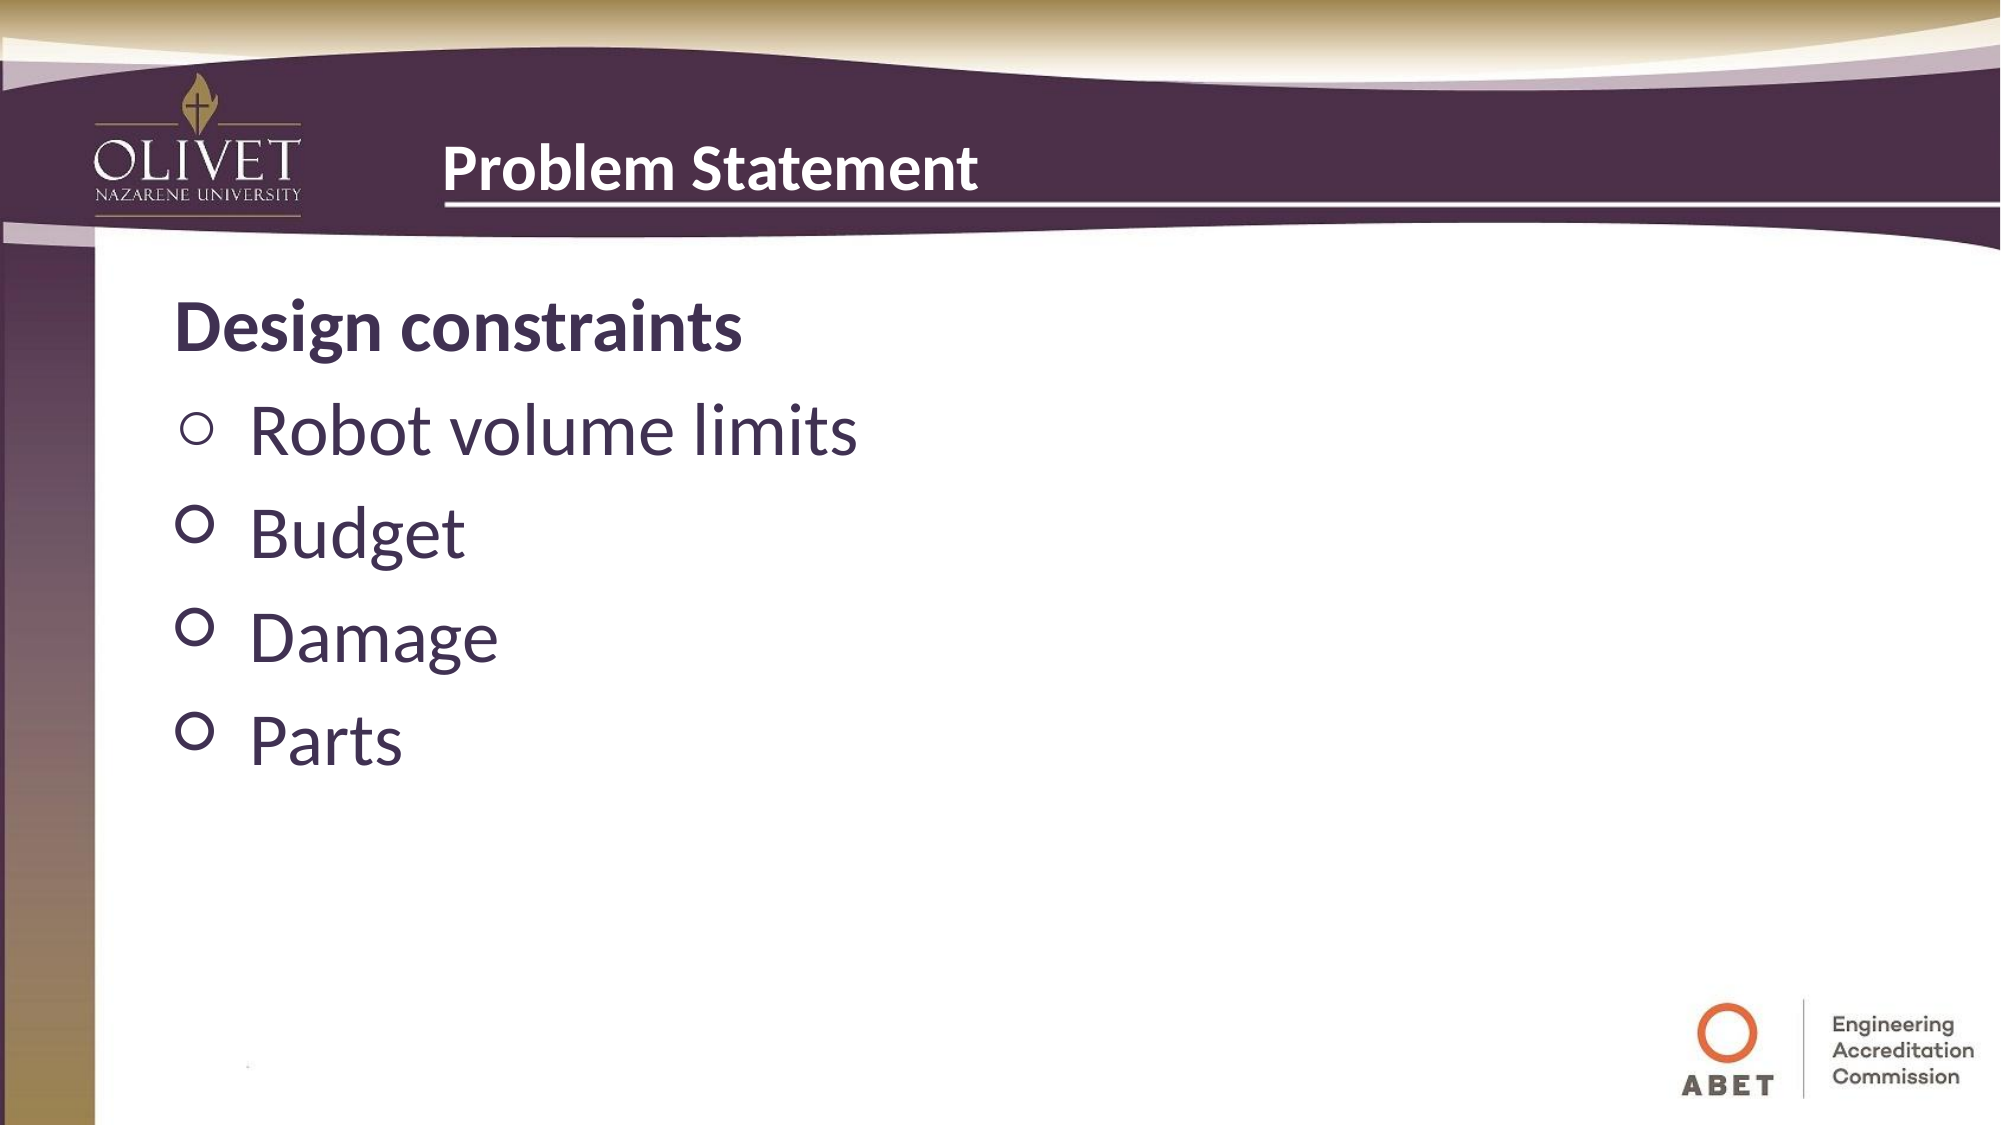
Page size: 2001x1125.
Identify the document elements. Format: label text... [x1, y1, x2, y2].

list Design constraints Robot volume limits Budget Damage Parts [99, 263, 1900, 916]
picture [0, 0, 2001, 1125]
title Problem Statement [442, 59, 1863, 263]
